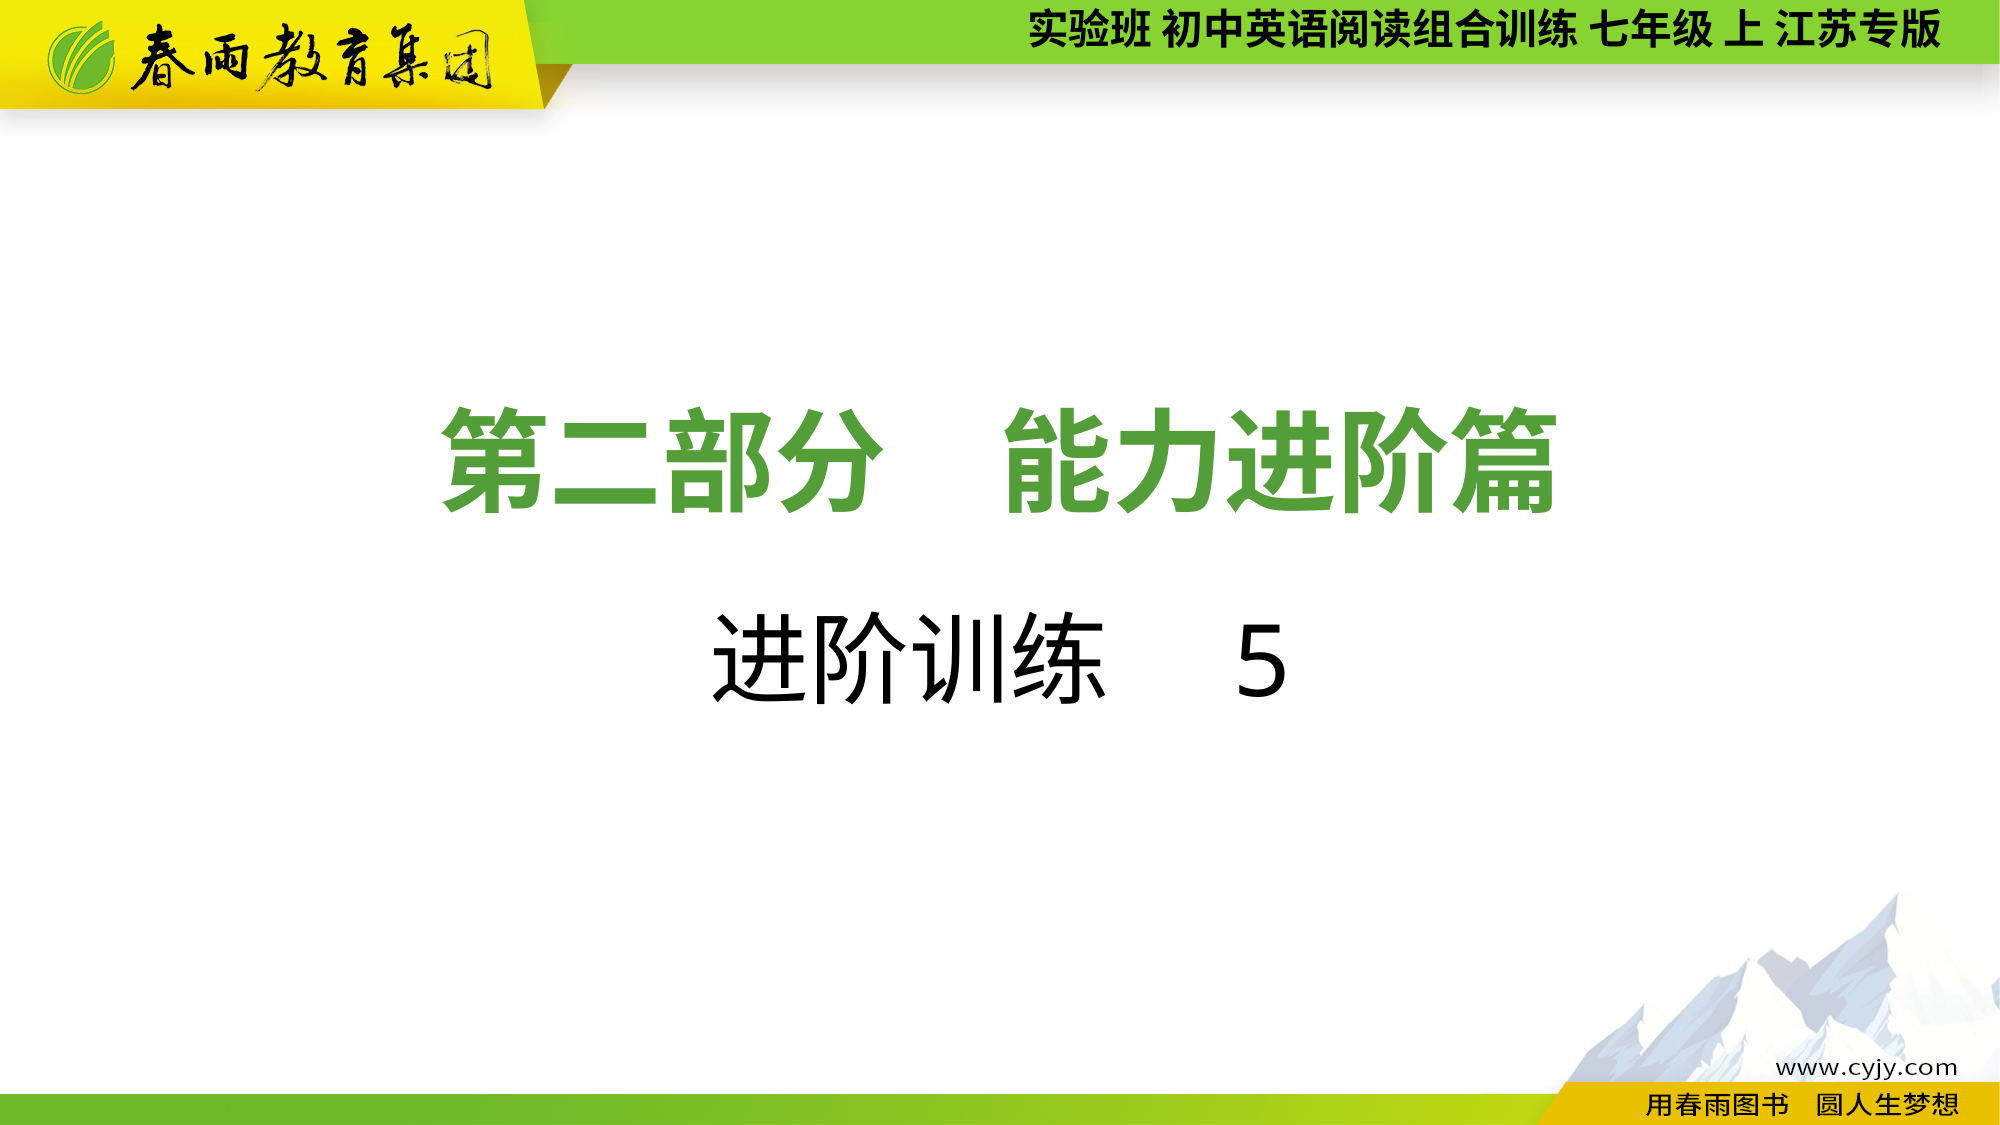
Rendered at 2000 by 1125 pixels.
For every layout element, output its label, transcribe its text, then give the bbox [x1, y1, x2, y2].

picture [0, 0, 2000, 1125]
text_box 第二部分 能力进阶篇 [54, 316, 1946, 528]
text_box 进阶训练 5 [54, 528, 1946, 724]
